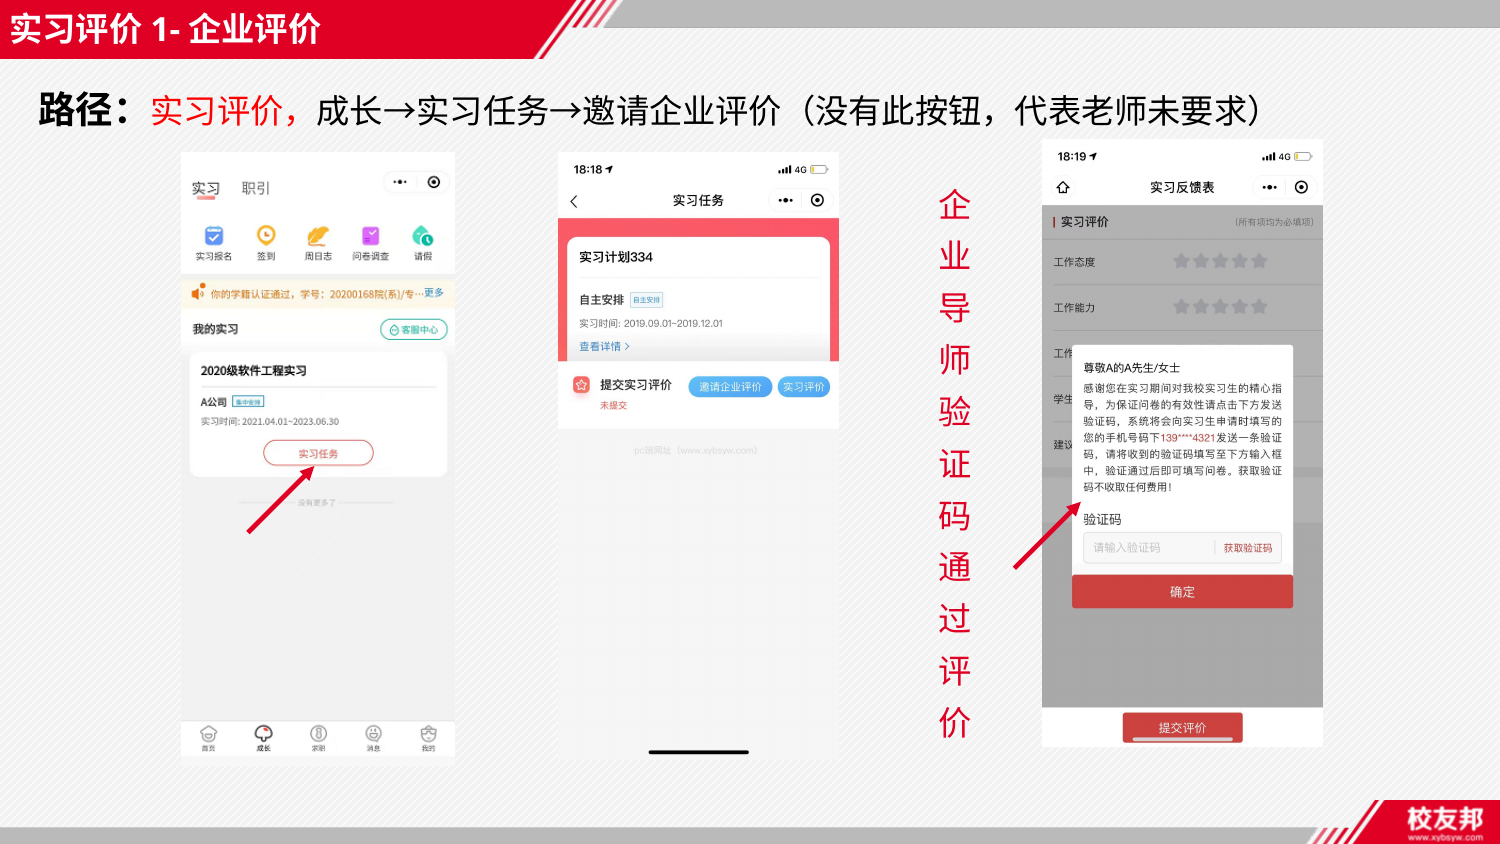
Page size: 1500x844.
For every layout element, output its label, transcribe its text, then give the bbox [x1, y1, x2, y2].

picture [0, 0, 1500, 844]
text_box 企 业 导 师 验 证 码 通 过 评 价 [923, 164, 1016, 802]
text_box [1014, 501, 1081, 569]
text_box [247, 466, 315, 533]
text_box 路径：实习评价，成长→实习任务→邀请企业评价（没有此按钮，代表老师未要求） [23, 56, 1400, 139]
text_box 实习评价1-企业评价 [2, 1, 569, 56]
